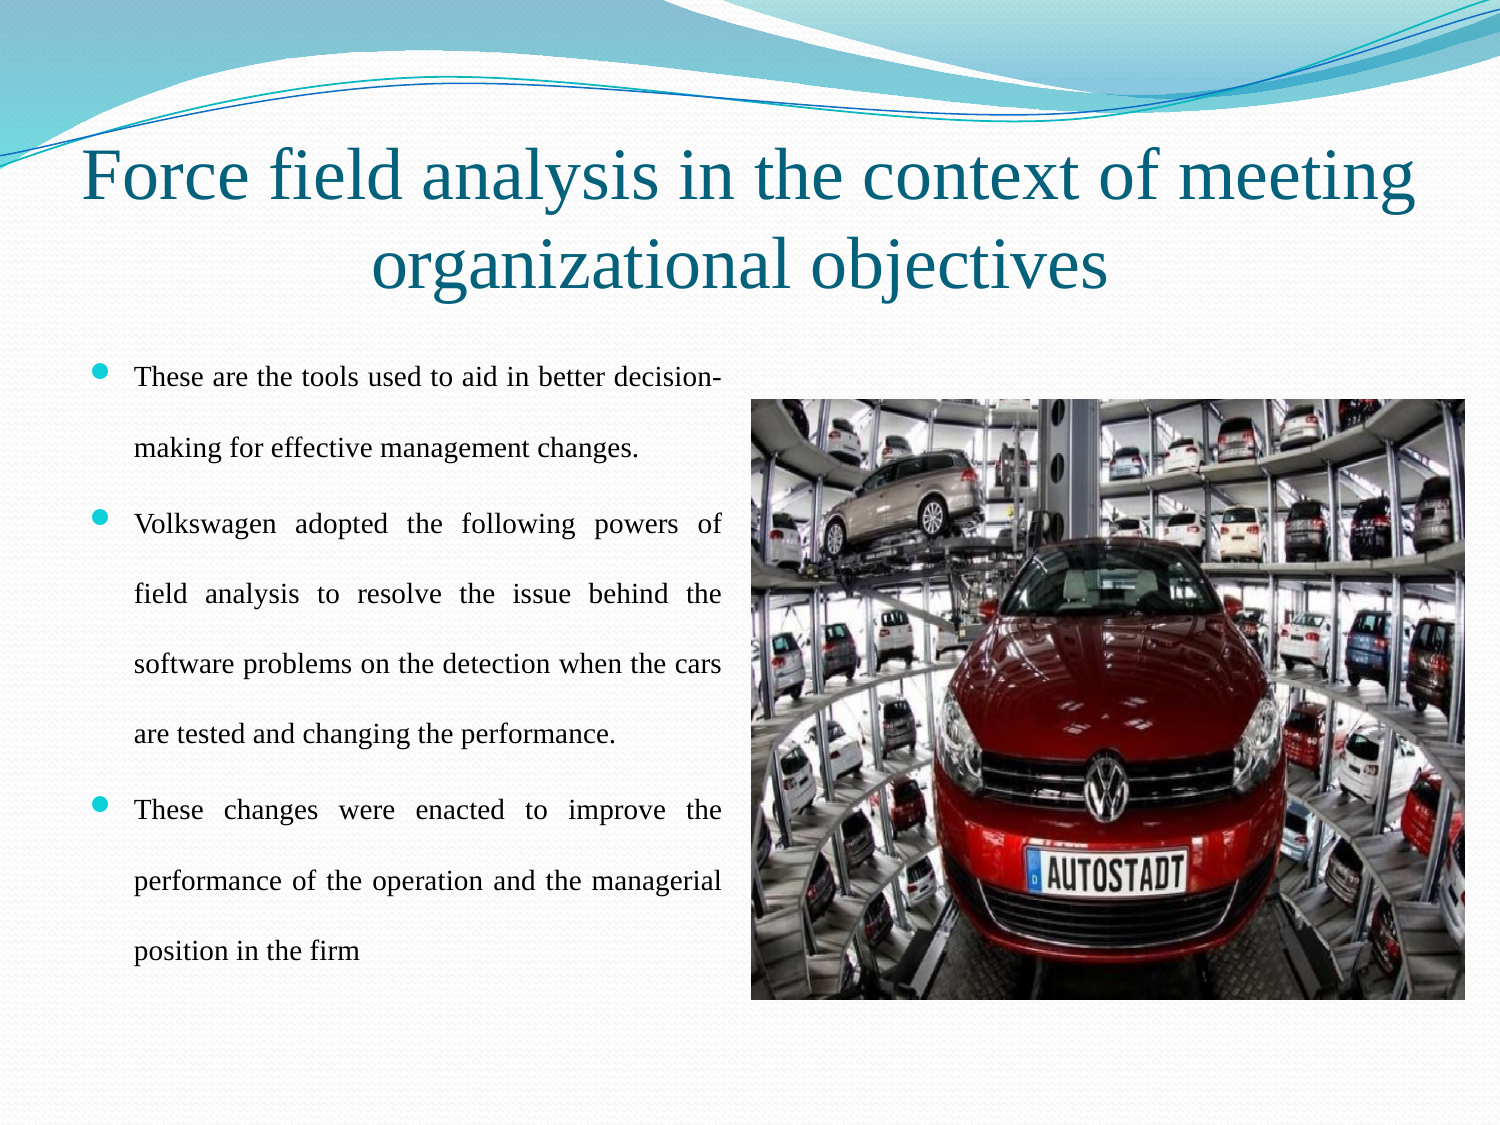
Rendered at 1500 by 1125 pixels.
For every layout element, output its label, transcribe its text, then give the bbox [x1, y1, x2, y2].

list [751, 399, 1465, 1001]
title Force field analysis in the context of meeting organizational objectives [75, 115, 1425, 303]
list These are the tools used to aid in better decision-making for effective management changes. Volkswagen adopted the following powers of field analysis to resolve the issue behind the software problems on the detection when the cars are tested and changing the performance. These changes were enacted to improve the performance of the operation and the managerial position in the firm [75, 314, 738, 1043]
